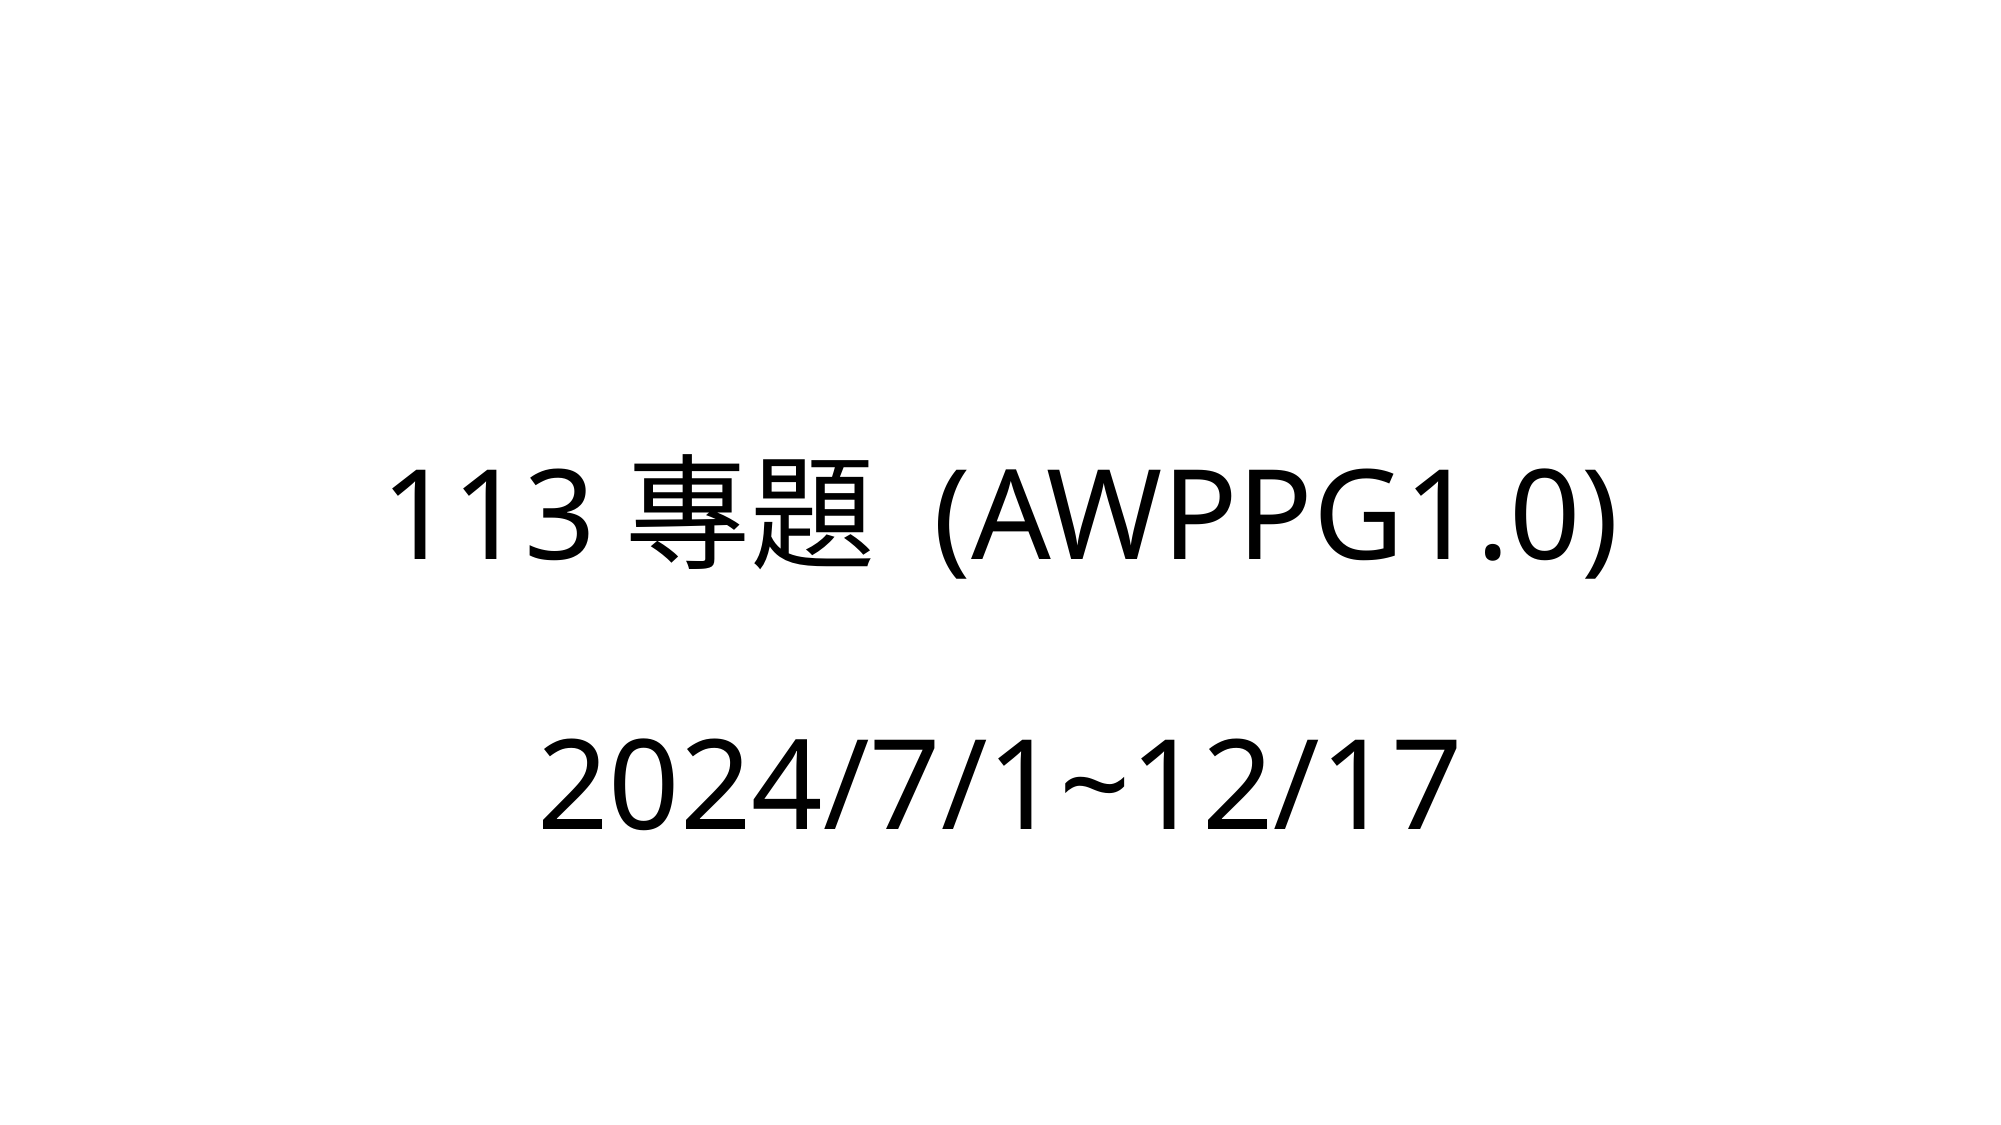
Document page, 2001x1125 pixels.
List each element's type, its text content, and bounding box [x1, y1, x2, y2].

title 113專題 (AWPPG1.0) 2024/7/1~12/17 [249, 260, 1750, 865]
